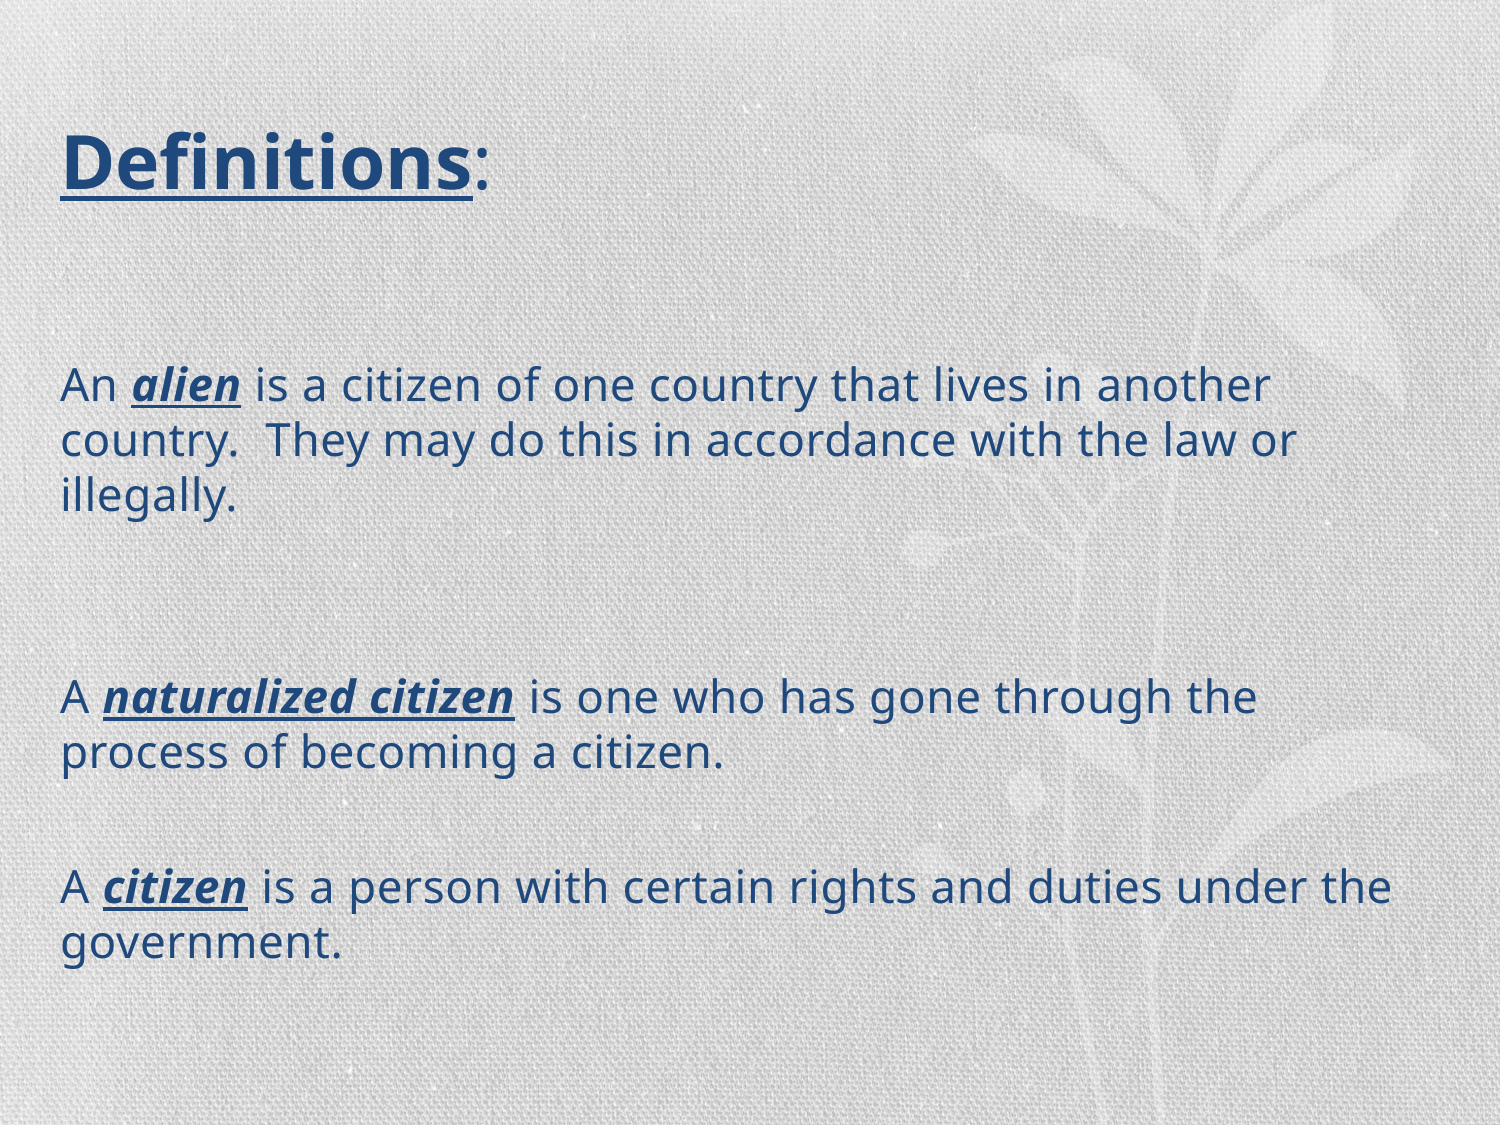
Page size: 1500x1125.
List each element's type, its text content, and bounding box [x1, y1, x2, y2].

list An alien is a citizen of one country that lives in another country. They may do this in accordance with the law or illegally. A naturalized citizen is one who has gone through the process of becoming a citizen. A citizen is a person with certain rights and duties under the government. [45, 213, 1455, 1023]
title Definitions: [45, 37, 1455, 213]
